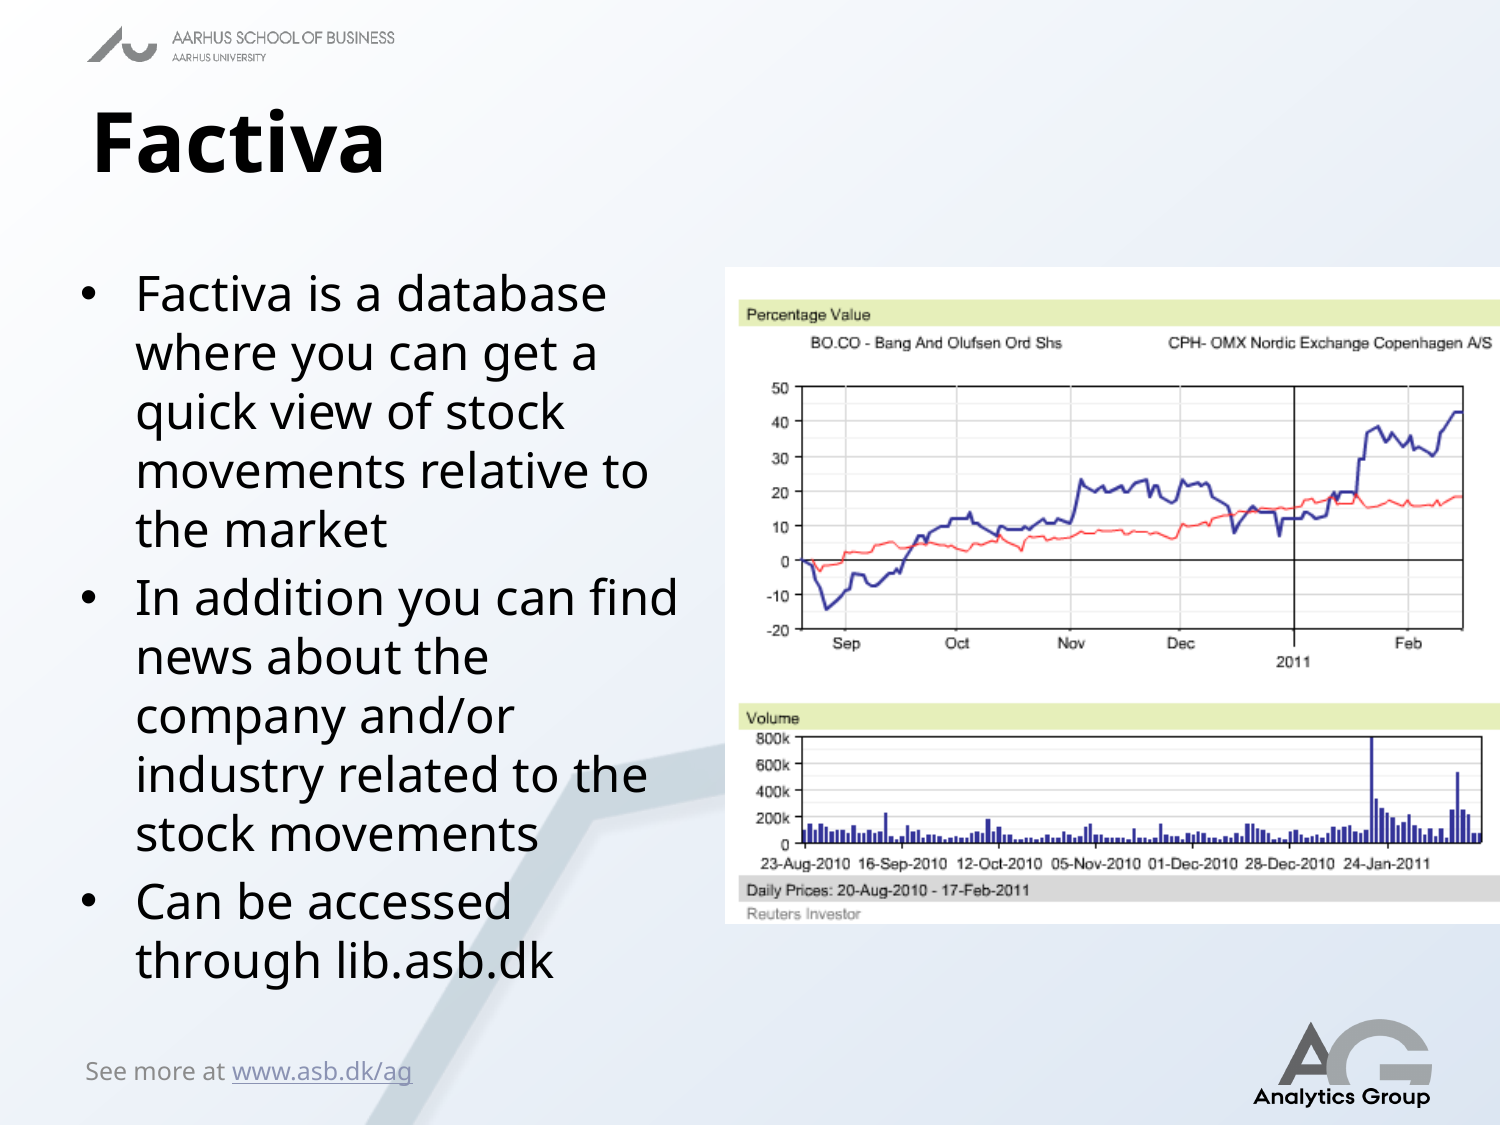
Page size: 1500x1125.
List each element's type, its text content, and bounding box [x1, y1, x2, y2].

picture [82, 23, 399, 45]
footer See more at www.asb.dk/ag [70, 1042, 546, 1103]
picture [724, 266, 1500, 924]
list Factiva is a database where you can get a quick view of stock movements relative to the market In addition you can find news about the company and/or industry related to the stock movements Can be accessed through lib.asb.dk [64, 255, 715, 998]
title Factiva [75, 45, 1425, 233]
